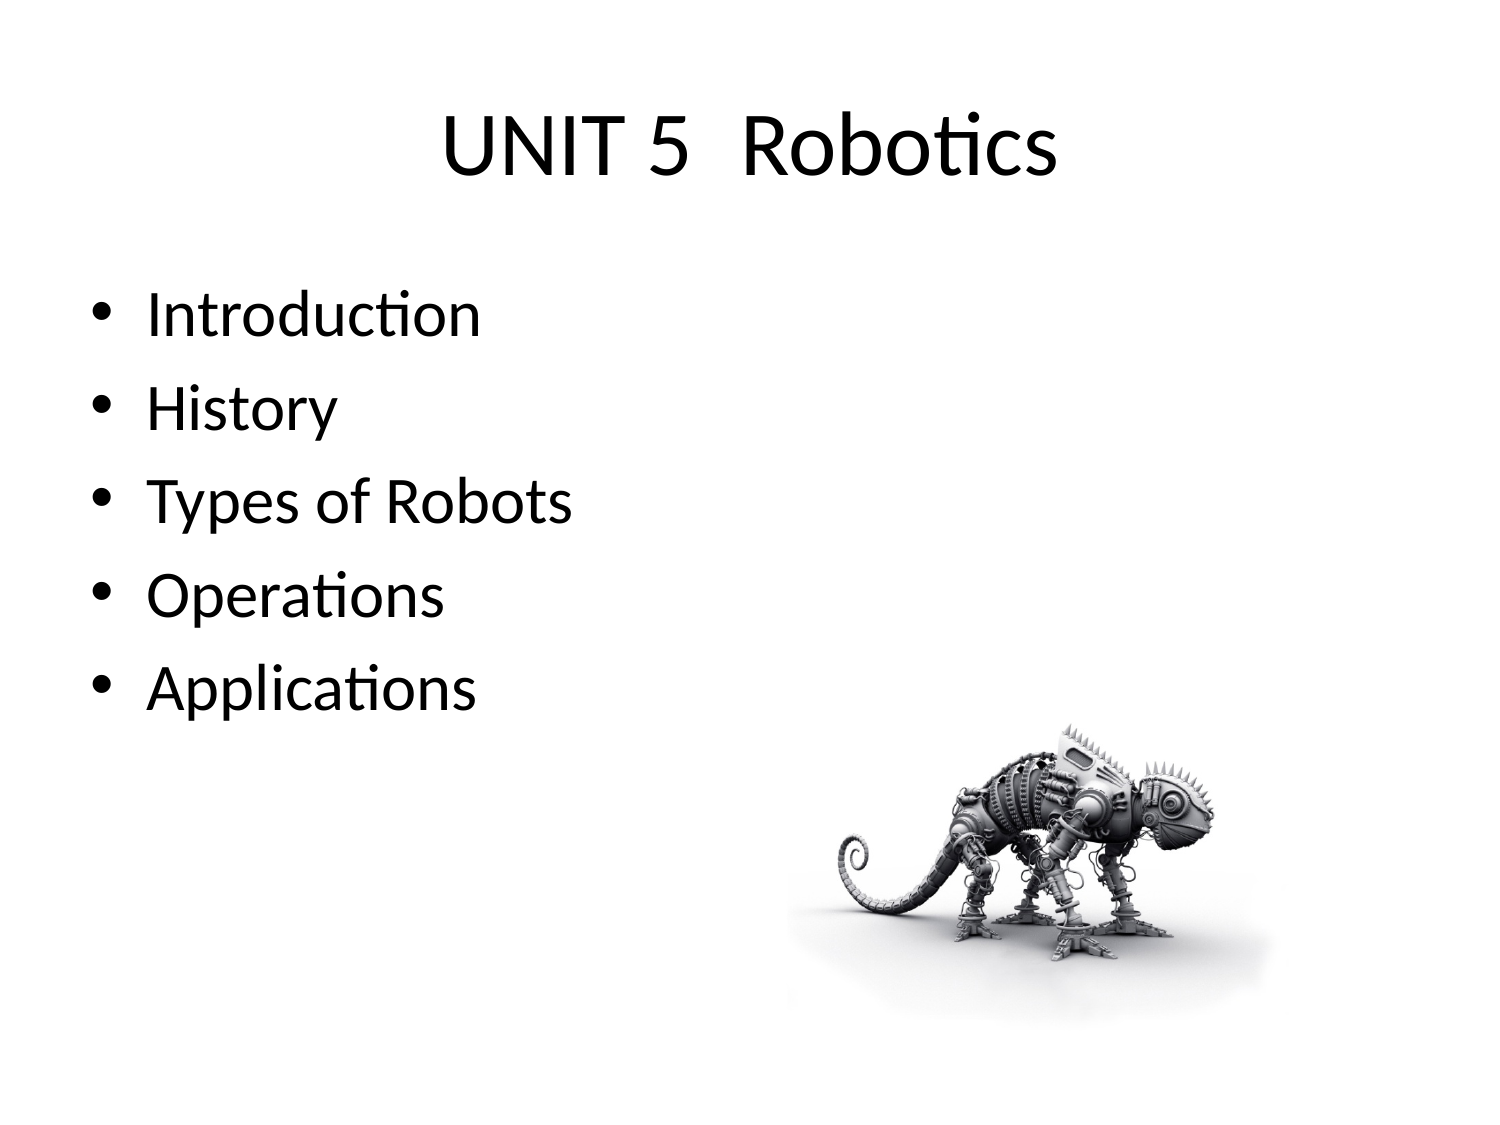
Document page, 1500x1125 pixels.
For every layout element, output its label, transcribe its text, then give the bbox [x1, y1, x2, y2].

title UNIT 5 Robotics [75, 45, 1425, 233]
list Introduction History Types of Robots Operations Applications [75, 262, 1425, 1005]
picture [737, 662, 1338, 1038]
